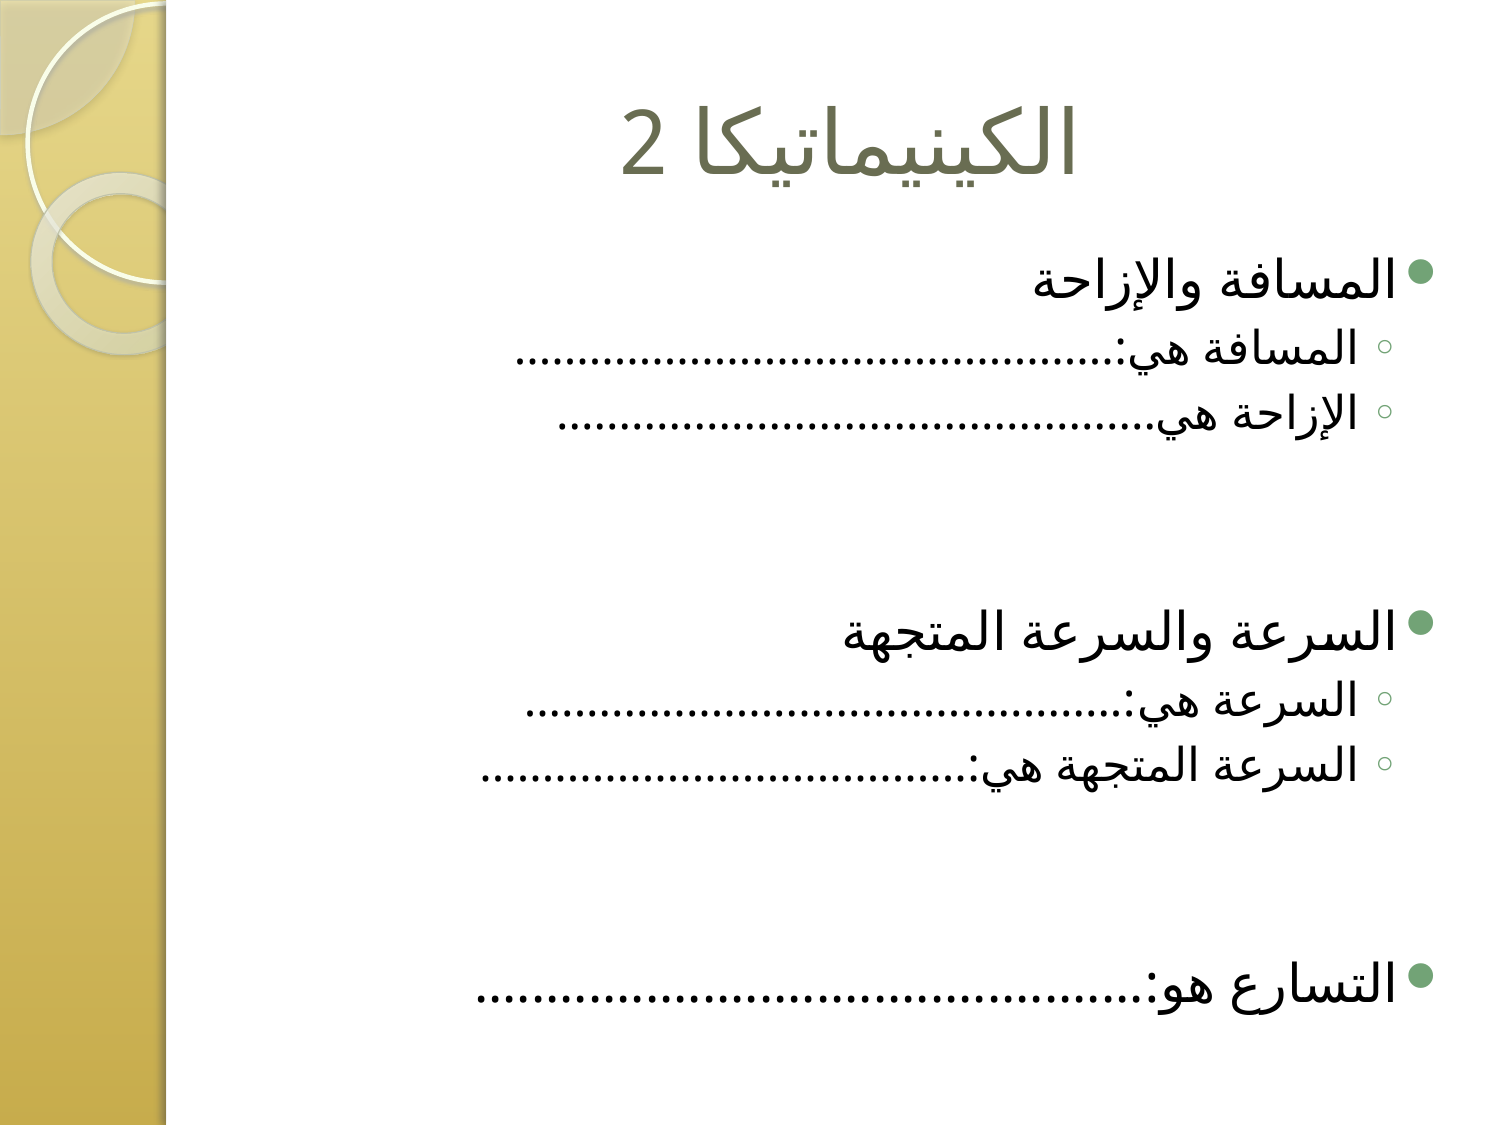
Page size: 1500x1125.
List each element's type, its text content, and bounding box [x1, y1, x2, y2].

list المسافة والإزاحة المسافة هي:................................................ الإزاحة هي................................................ السرعة والسرعة المتجهة السرعة هي:................................................ السرعة المتجهة هي:....................................... التسارع هو:............................................... [235, 237, 1466, 1025]
title الكينيماتيكا 2 [235, 45, 1466, 233]
